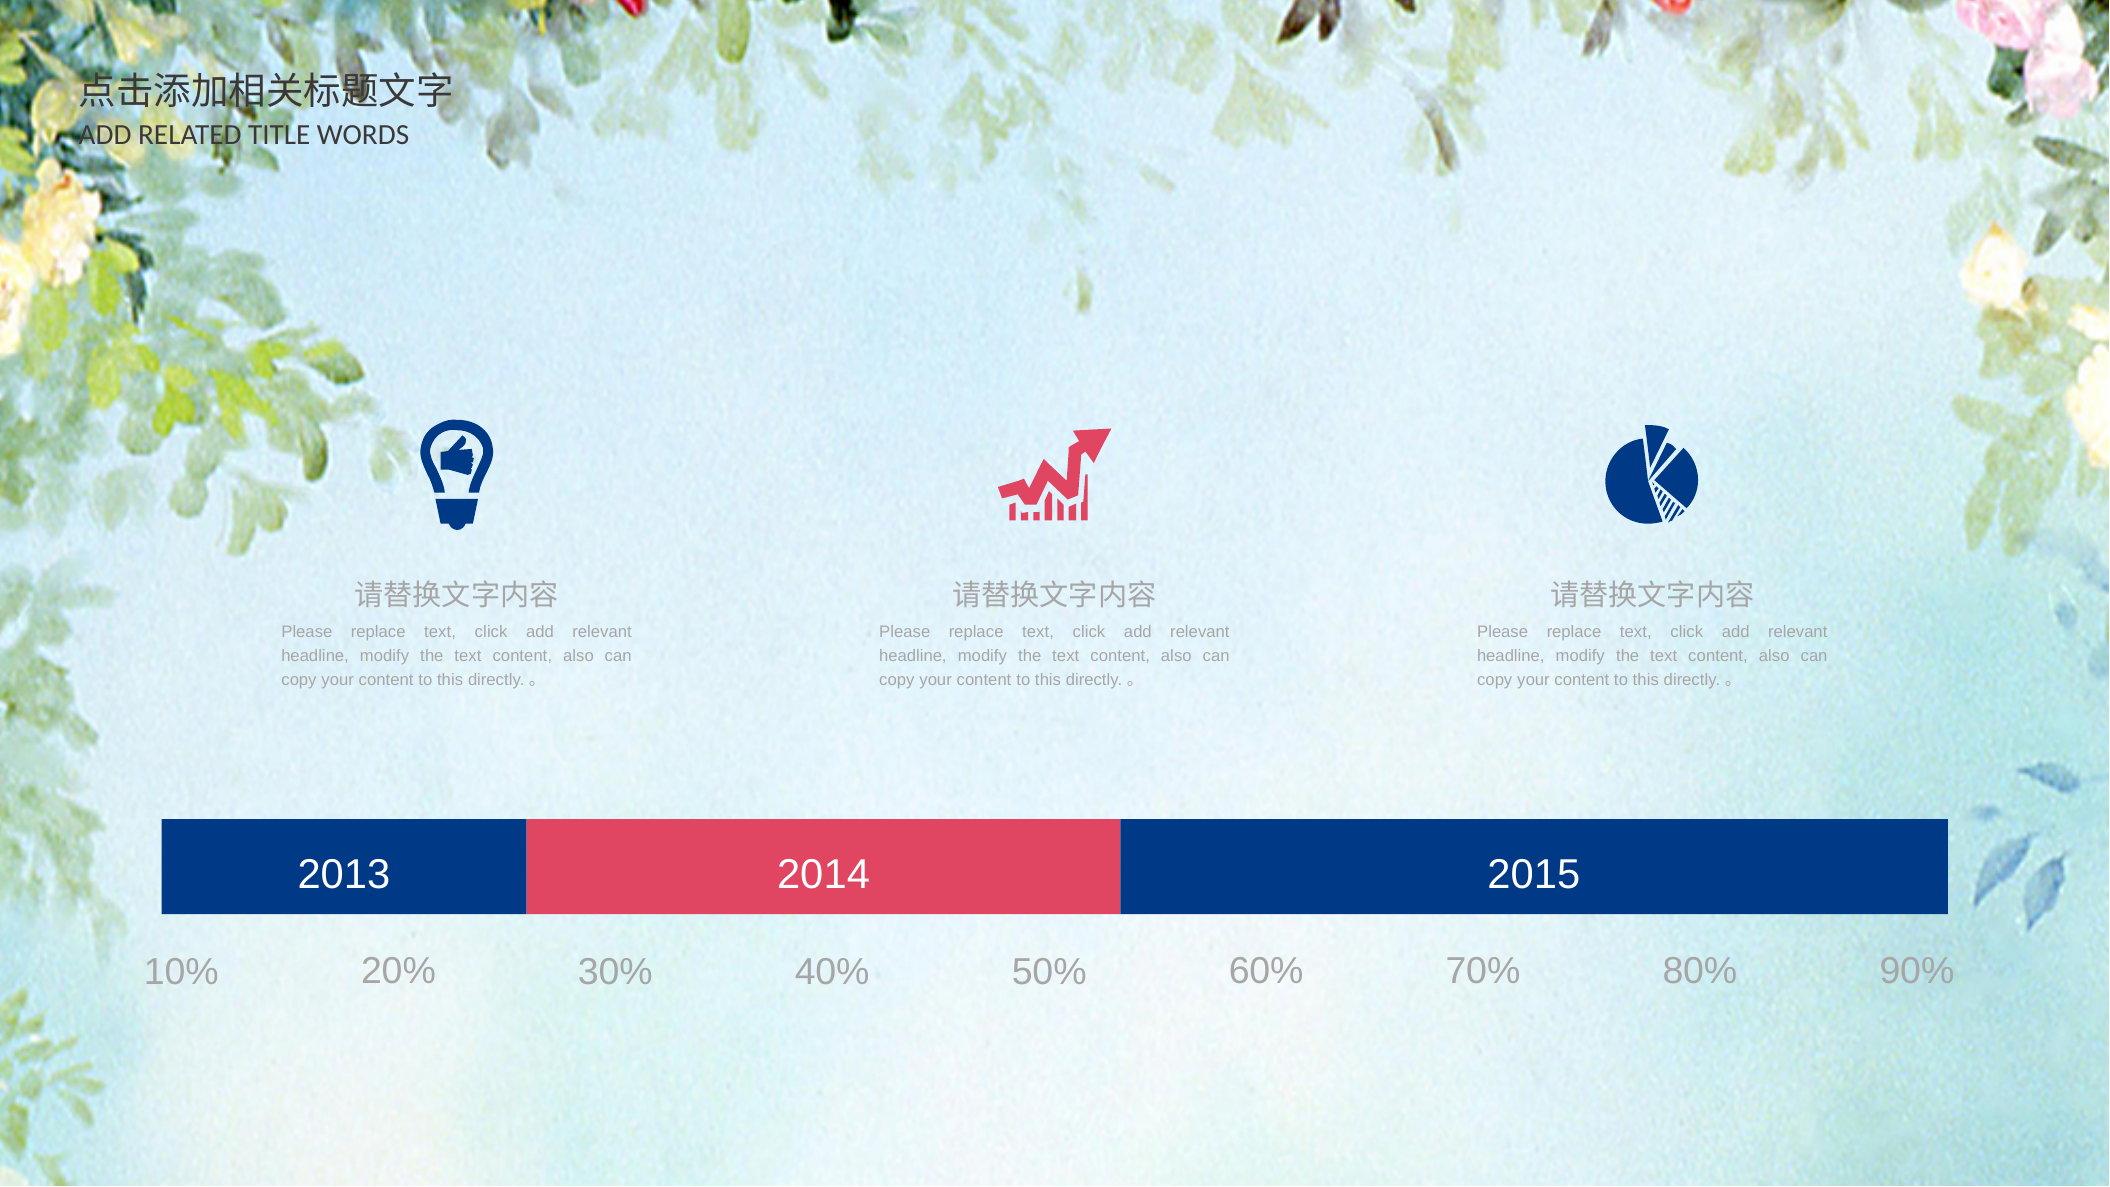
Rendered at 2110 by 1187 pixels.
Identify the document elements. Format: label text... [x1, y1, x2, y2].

text_box [435, 498, 479, 530]
text_box [1009, 502, 1016, 521]
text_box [1462, 561, 1843, 698]
text_box 2015 [1119, 818, 1949, 915]
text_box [864, 561, 1245, 698]
text_box [420, 419, 494, 493]
text_box 30% [563, 930, 668, 1000]
text_box 80% [1647, 929, 1753, 999]
text_box 90% [1864, 929, 1970, 999]
text_box [1605, 438, 1677, 524]
text_box 40% [780, 930, 885, 999]
text_box 2014 [526, 818, 1119, 915]
text_box 点击添加相关标题文字 [62, 59, 470, 121]
text_box [1667, 505, 1685, 523]
text_box [1057, 498, 1064, 521]
text_box [1020, 510, 1029, 521]
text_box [266, 561, 647, 698]
text_box 20% [346, 929, 451, 999]
text_box [1644, 425, 1669, 468]
text_box [1081, 474, 1088, 521]
text_box 2013 [161, 818, 526, 915]
picture [0, 0, 2109, 1186]
text_box 10% [129, 930, 234, 1000]
text_box [1033, 510, 1040, 521]
text_box ADD RELATED TITLE WORDS [62, 107, 426, 159]
text_box [997, 428, 1112, 505]
text_box [1068, 503, 1077, 521]
text_box [1044, 491, 1053, 521]
text_box [1654, 447, 1699, 509]
text_box 50% [997, 930, 1102, 1000]
text_box 60% [1213, 929, 1319, 999]
text_box 70% [1430, 929, 1536, 999]
